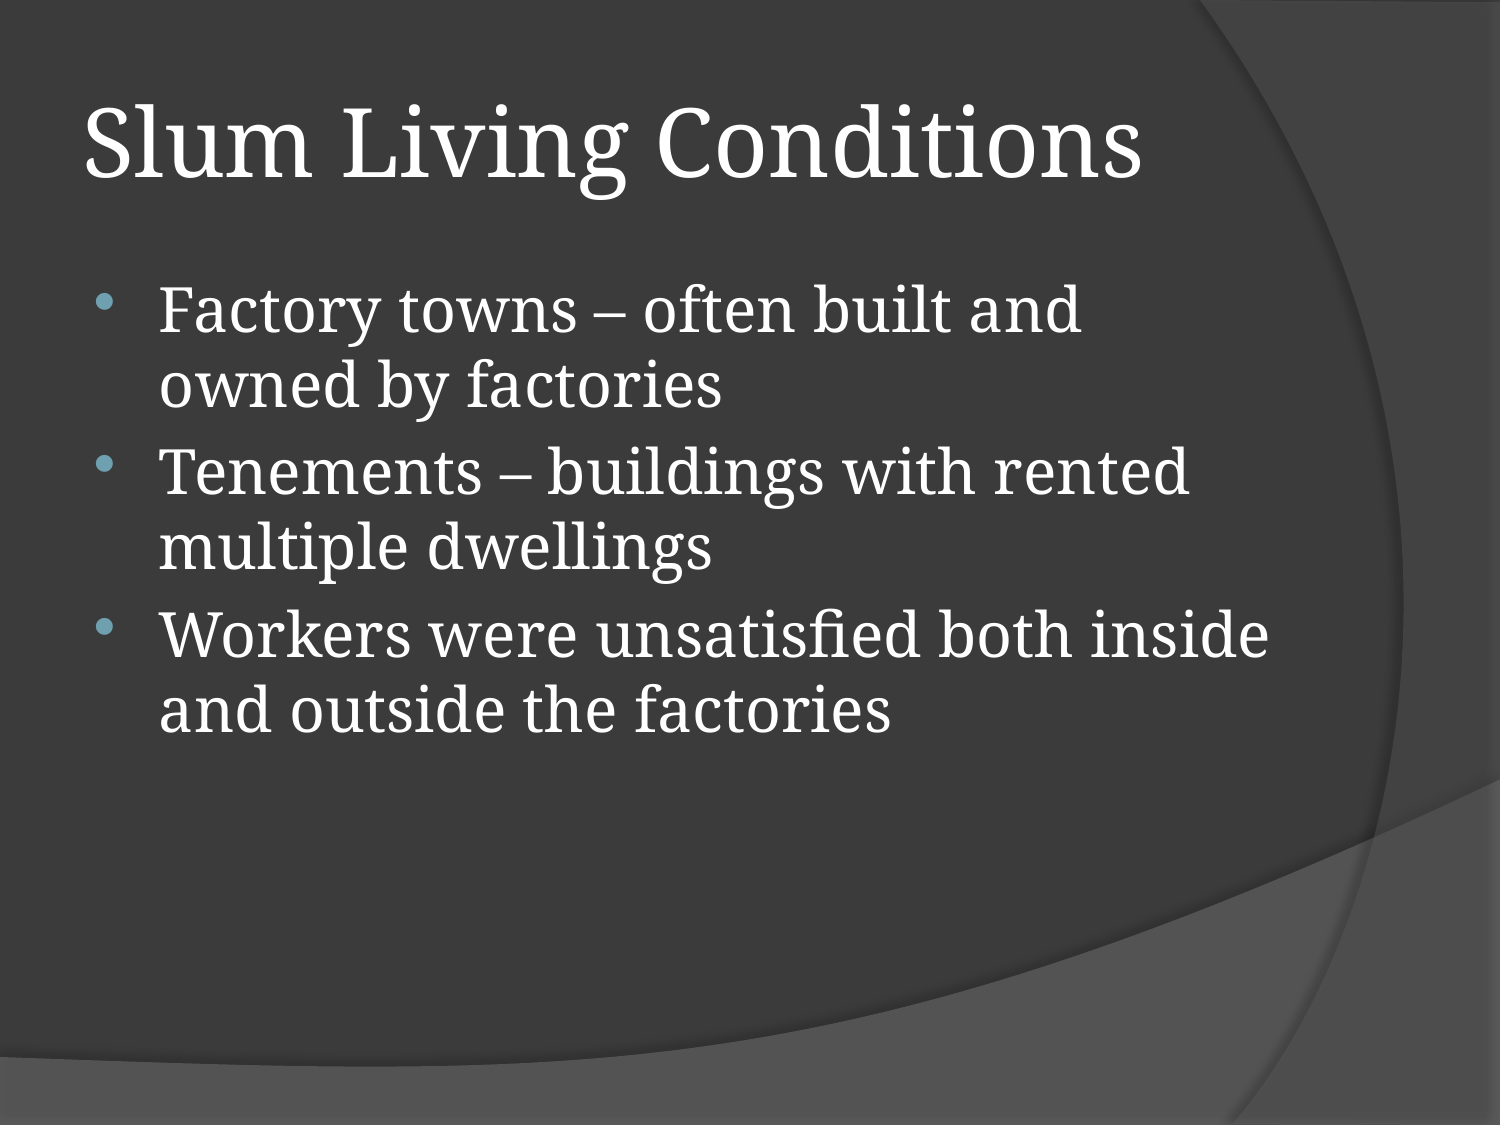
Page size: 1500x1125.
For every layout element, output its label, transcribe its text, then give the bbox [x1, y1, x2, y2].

title Slum Living Conditions [75, 45, 1300, 233]
list Factory towns – often built and owned by factories Tenements – buildings with rented multiple dwellings Workers were unsatisfied both inside and outside the factories [75, 262, 1300, 1005]
